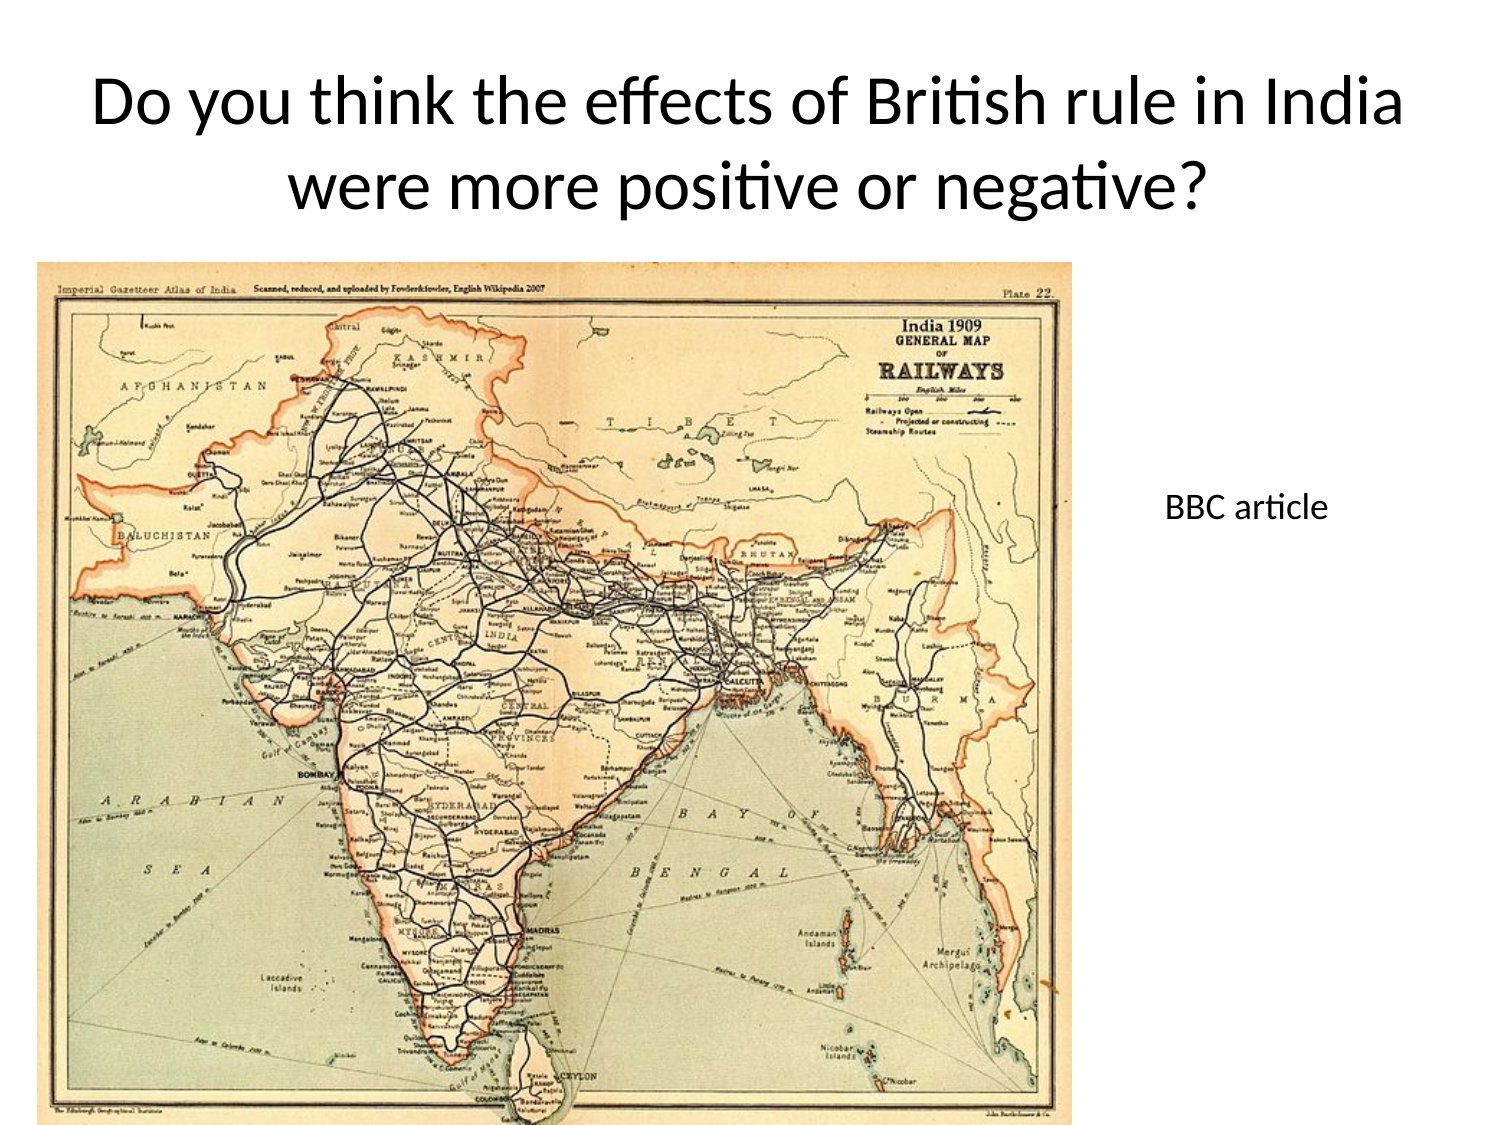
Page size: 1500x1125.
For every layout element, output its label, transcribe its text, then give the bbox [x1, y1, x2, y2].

text_box BBC article [1149, 474, 1400, 535]
picture [37, 262, 1072, 1125]
title Do you think the effects of British rule in India were more positive or negative? [0, 45, 1500, 233]
